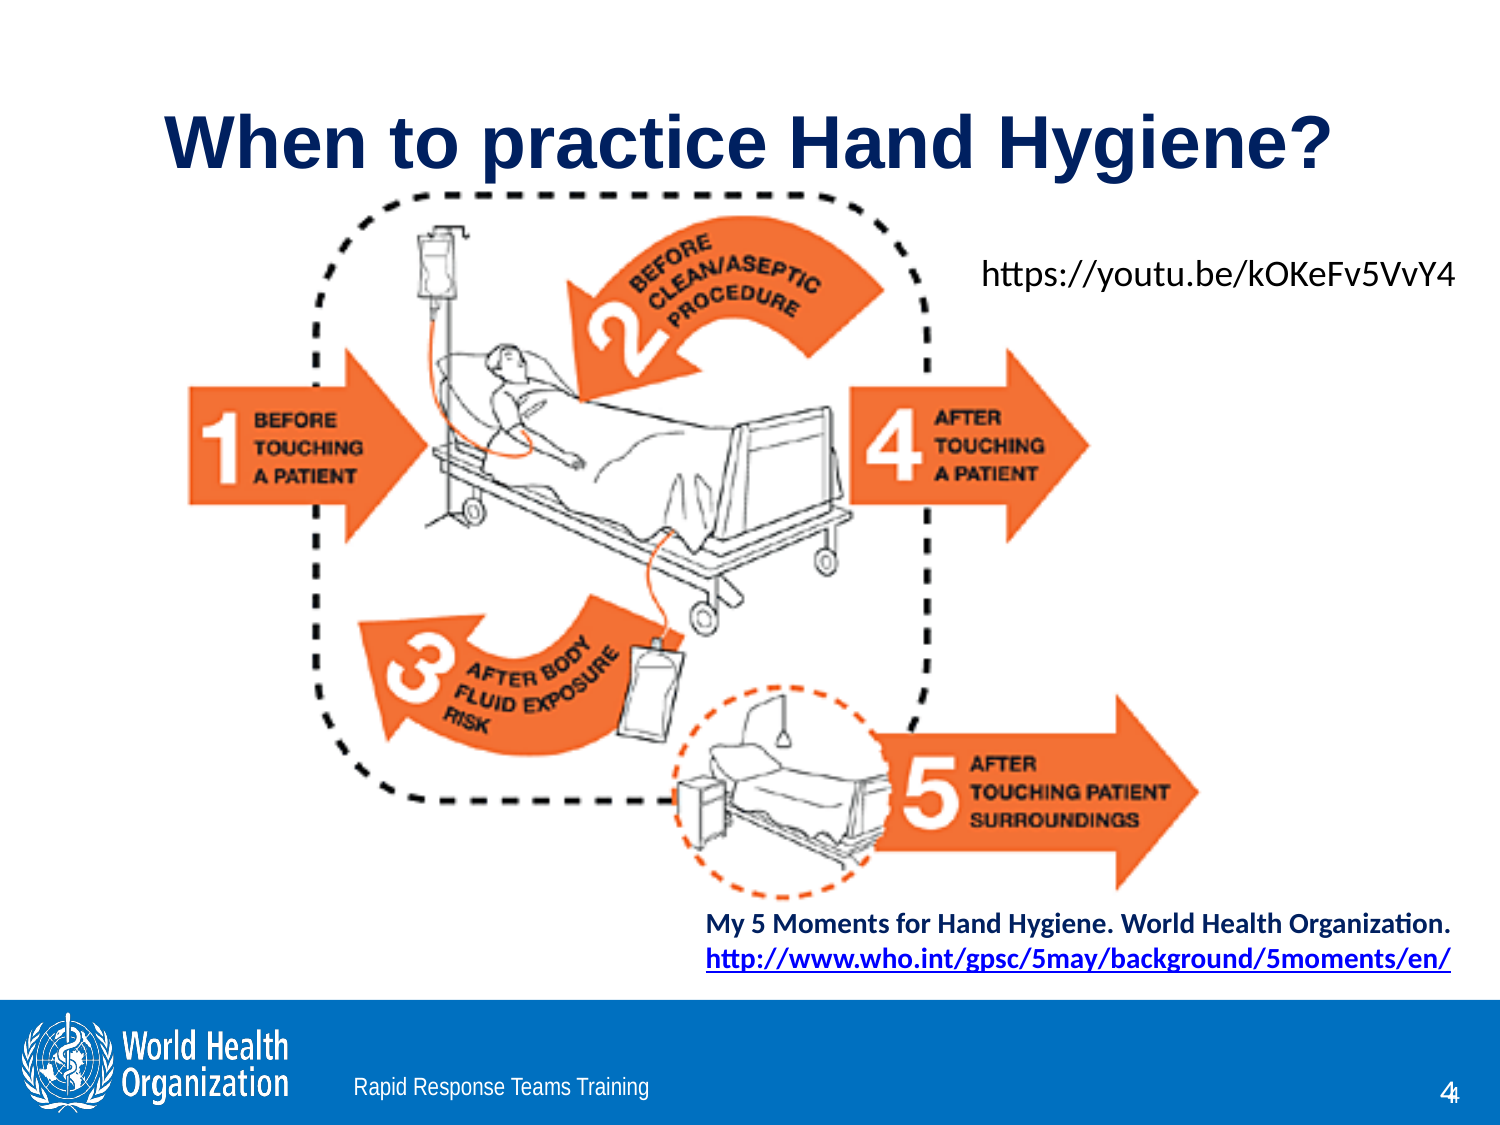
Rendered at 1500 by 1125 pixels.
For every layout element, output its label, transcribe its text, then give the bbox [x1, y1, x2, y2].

slide_number 4 [1374, 1063, 1475, 1124]
text_box https://youtu.be/kOKeFv5VvY4 [1223, 242, 1472, 302]
text_box My 5 Moments for Hand Hygiene. World Health Organization. http://www.who.int/gpsc/5may/background/5moments/en/ [705, 904, 1500, 975]
picture [21, 1012, 288, 1113]
picture [170, 166, 1219, 918]
title When to practice Hand Hygiene? [75, 45, 1425, 233]
